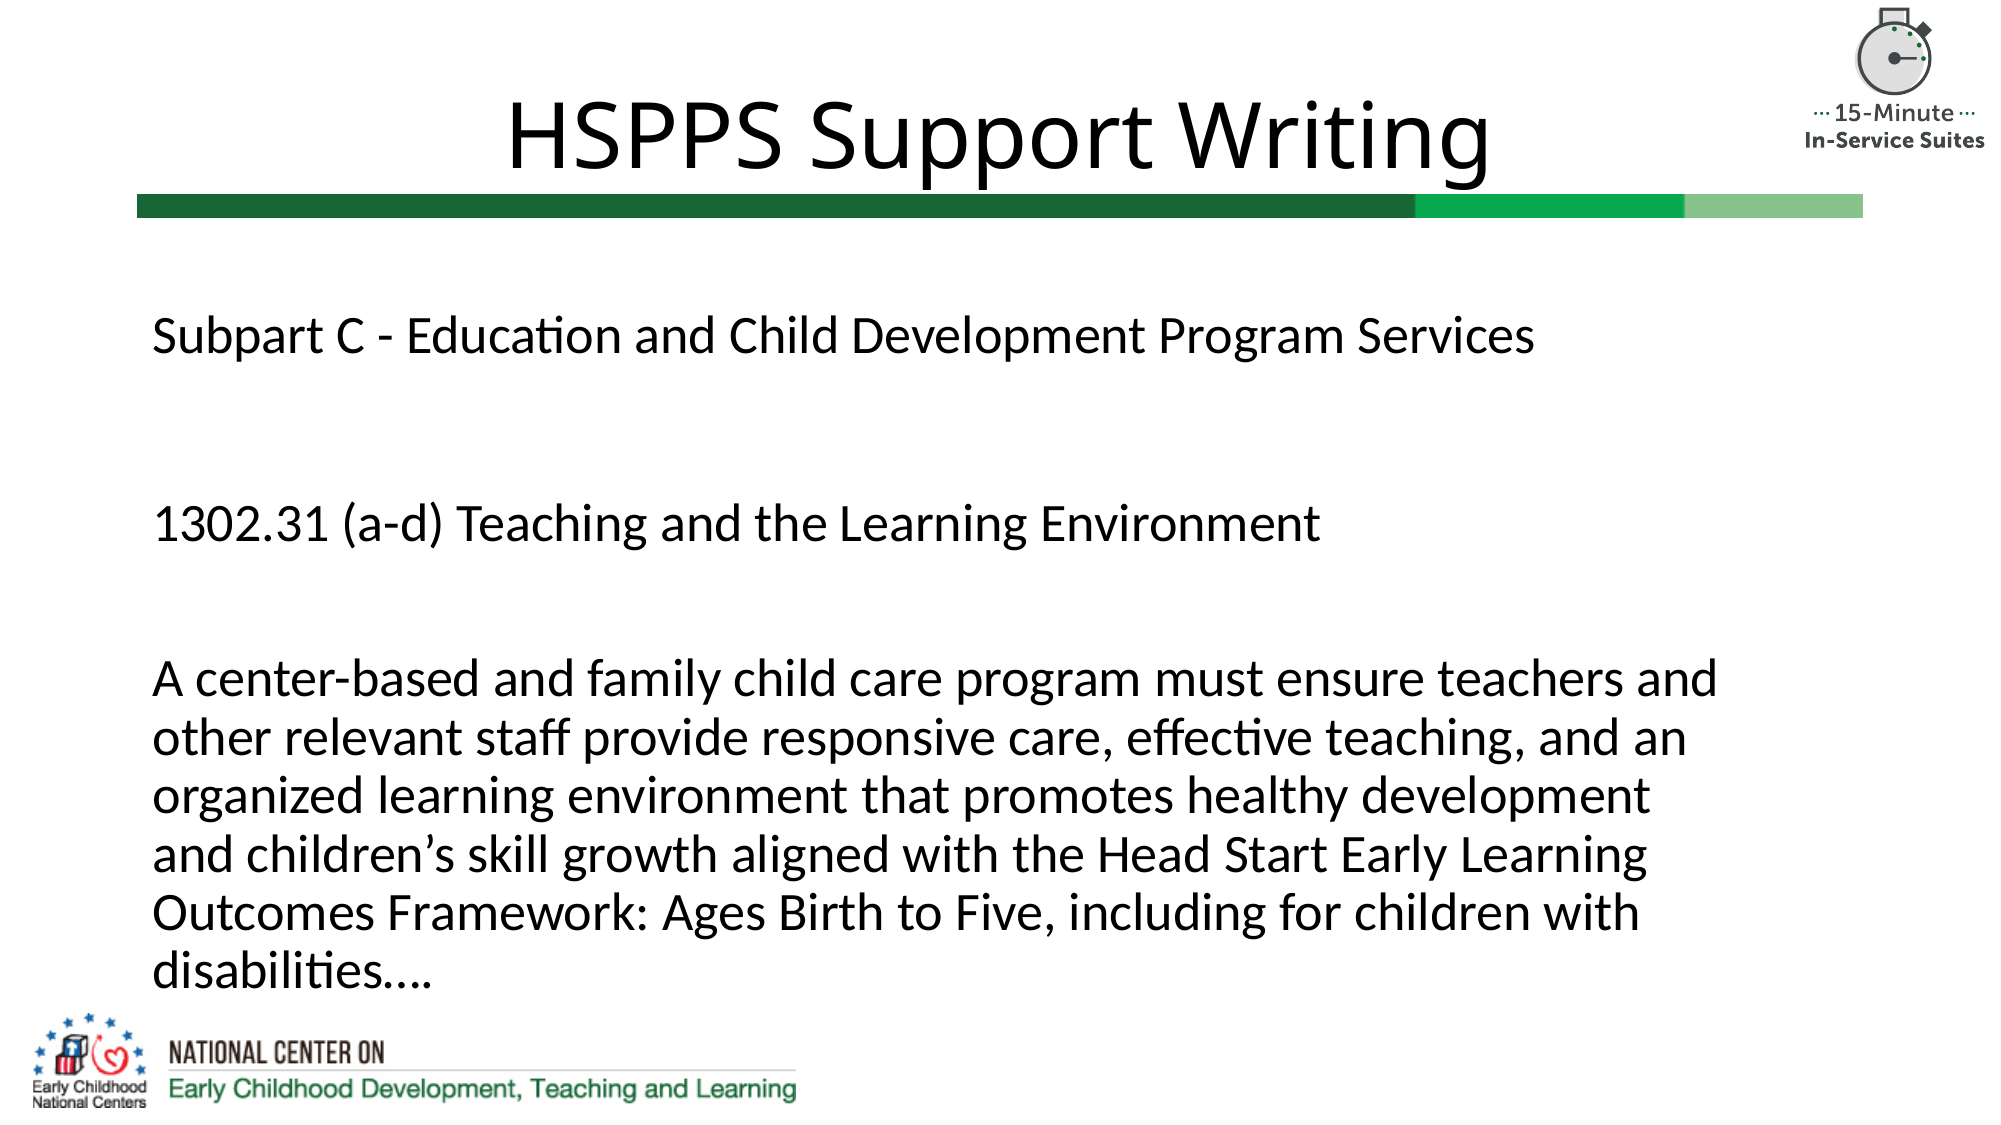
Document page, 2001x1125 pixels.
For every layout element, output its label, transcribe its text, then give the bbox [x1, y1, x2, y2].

title HSPPS Support Writing [137, 59, 1863, 218]
picture [1790, 0, 1999, 161]
list Subpart C - Education and Child Development Program Services 1302.31 (a-d) Teaching and the Learning Environment A center-based and family child care program must ensure teachers and other relevant staff provide responsive care, effective teaching, and an organized learning environment that promotes healthy development and children’s skill growth aligned with the Head Start Early Learning Outcomes Framework: Ages Birth to Five, including for children with disabilities…. [137, 299, 1863, 1014]
picture [33, 1013, 796, 1108]
